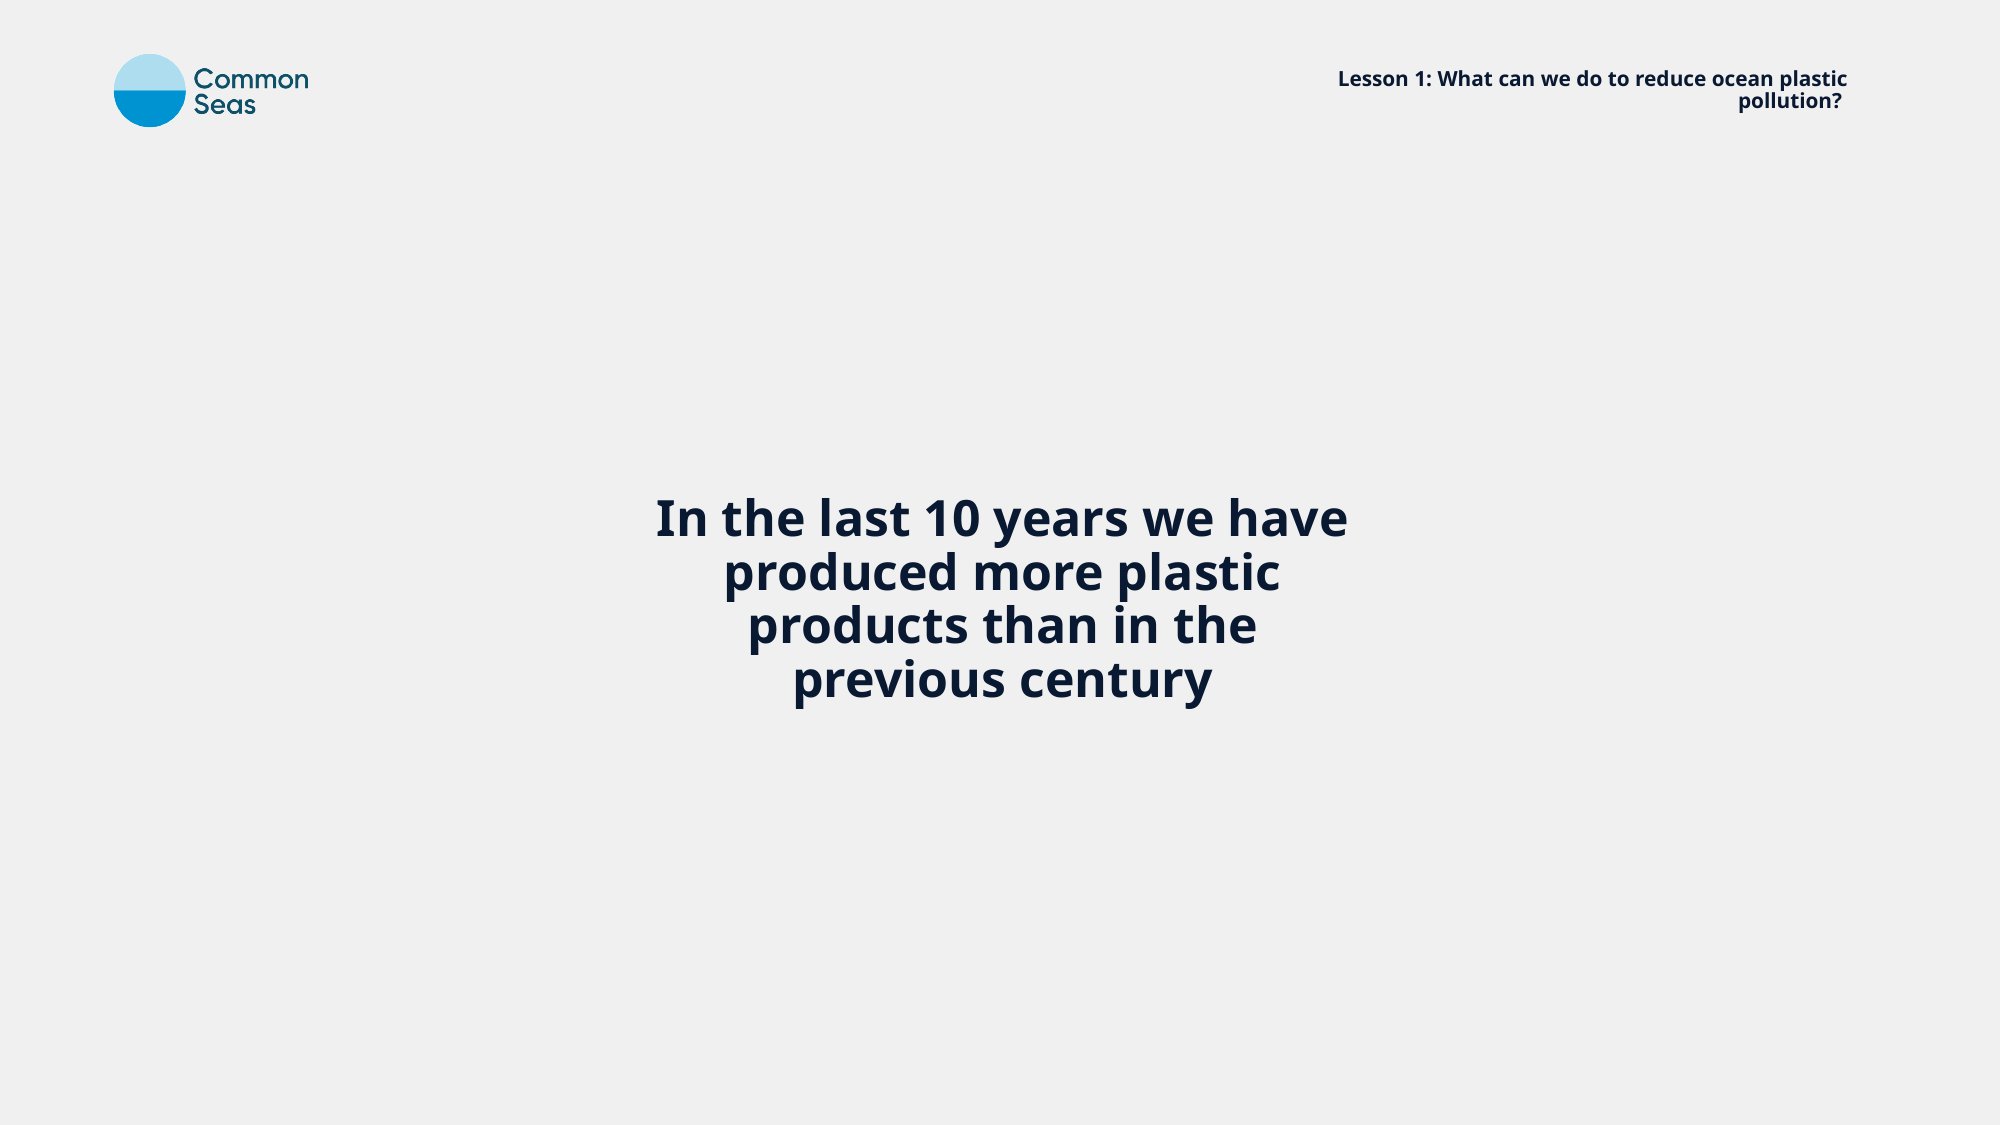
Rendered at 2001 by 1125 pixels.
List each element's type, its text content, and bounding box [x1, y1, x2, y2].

picture [107, 51, 317, 130]
title Lesson 1: What can we do to reduce ocean plastic pollution? [1224, 67, 1856, 114]
list In the last 10 years we have produced more plastic products than in the previous century [644, 464, 1362, 738]
